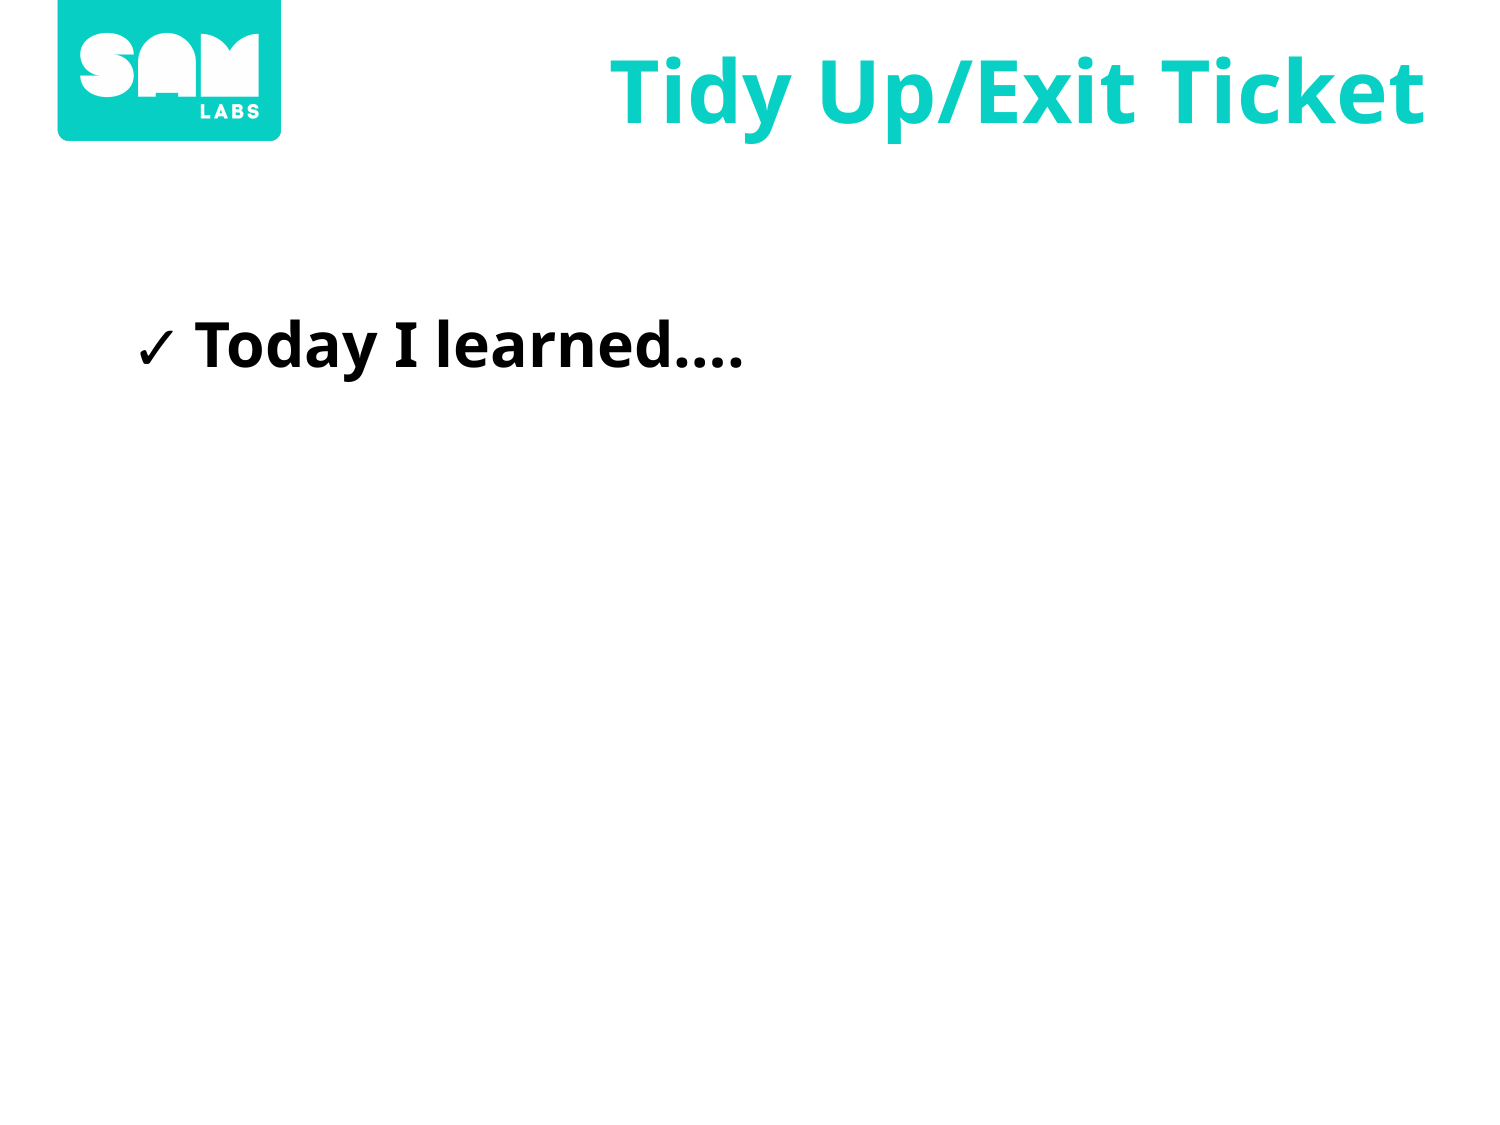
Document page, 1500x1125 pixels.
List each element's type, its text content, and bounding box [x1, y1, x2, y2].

text_box Tidy Up/Exit Ticket [286, 39, 1427, 142]
picture [0, 0, 281, 142]
text_box Today I learned…. [95, 285, 1444, 499]
